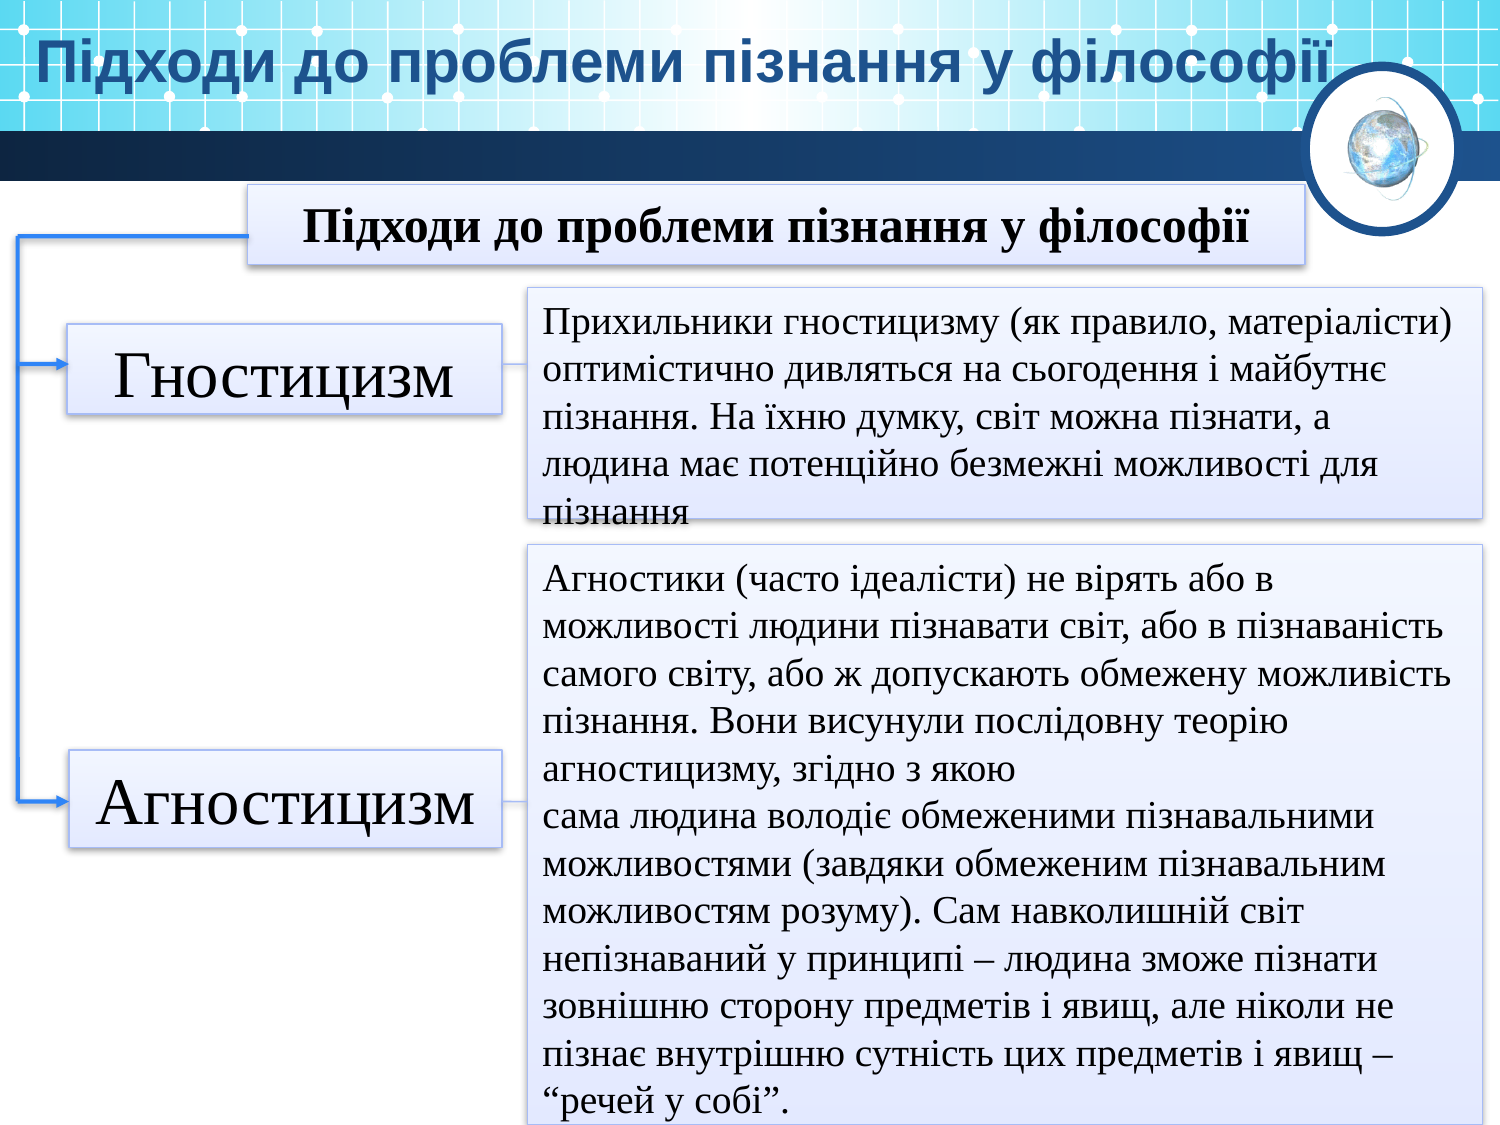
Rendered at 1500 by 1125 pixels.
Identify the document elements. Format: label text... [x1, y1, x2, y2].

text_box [17, 184, 1483, 1125]
text_box Підходи до проблеми пізнання у філософії [0, 76, 759, 102]
text_box [759, 0, 790, 182]
picture [1310, 76, 1454, 184]
text_box Підходи до проблеми пізнання у філософії [0, 14, 759, 74]
text_box Підходи до проблеми пізнання у філософії [790, 14, 1370, 74]
text_box Підходи до проблеми пізнання у філософії [790, 76, 1370, 102]
